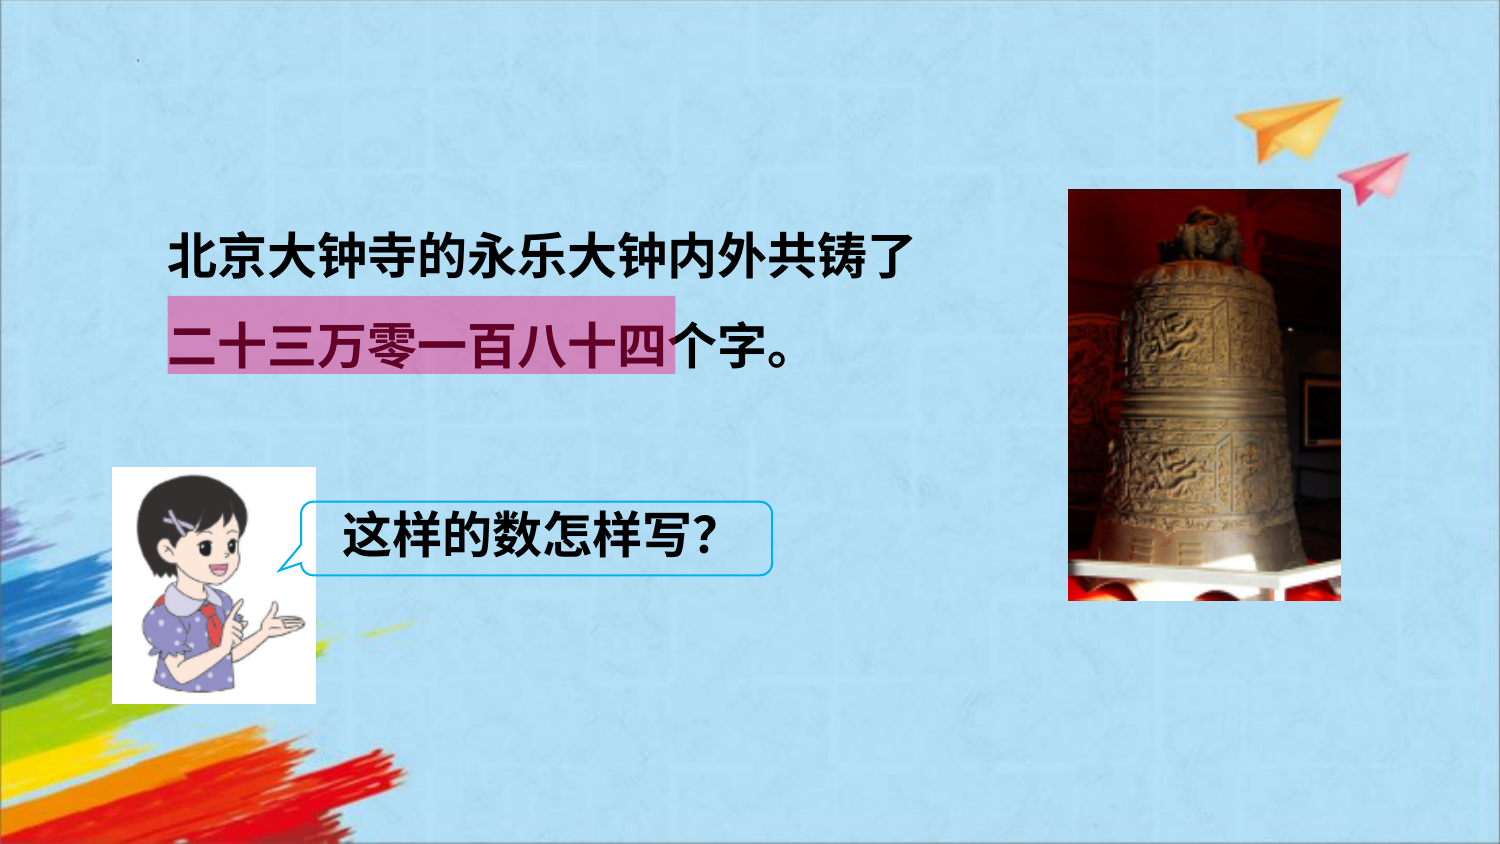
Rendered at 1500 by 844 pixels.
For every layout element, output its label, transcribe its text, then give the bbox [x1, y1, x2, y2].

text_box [112, 467, 774, 704]
picture [0, 0, 1500, 844]
text_box 北京大钟寺的永乐大钟内外共铸了二十三万零一百八十四个字。 [152, 187, 939, 383]
text_box [167, 295, 676, 375]
